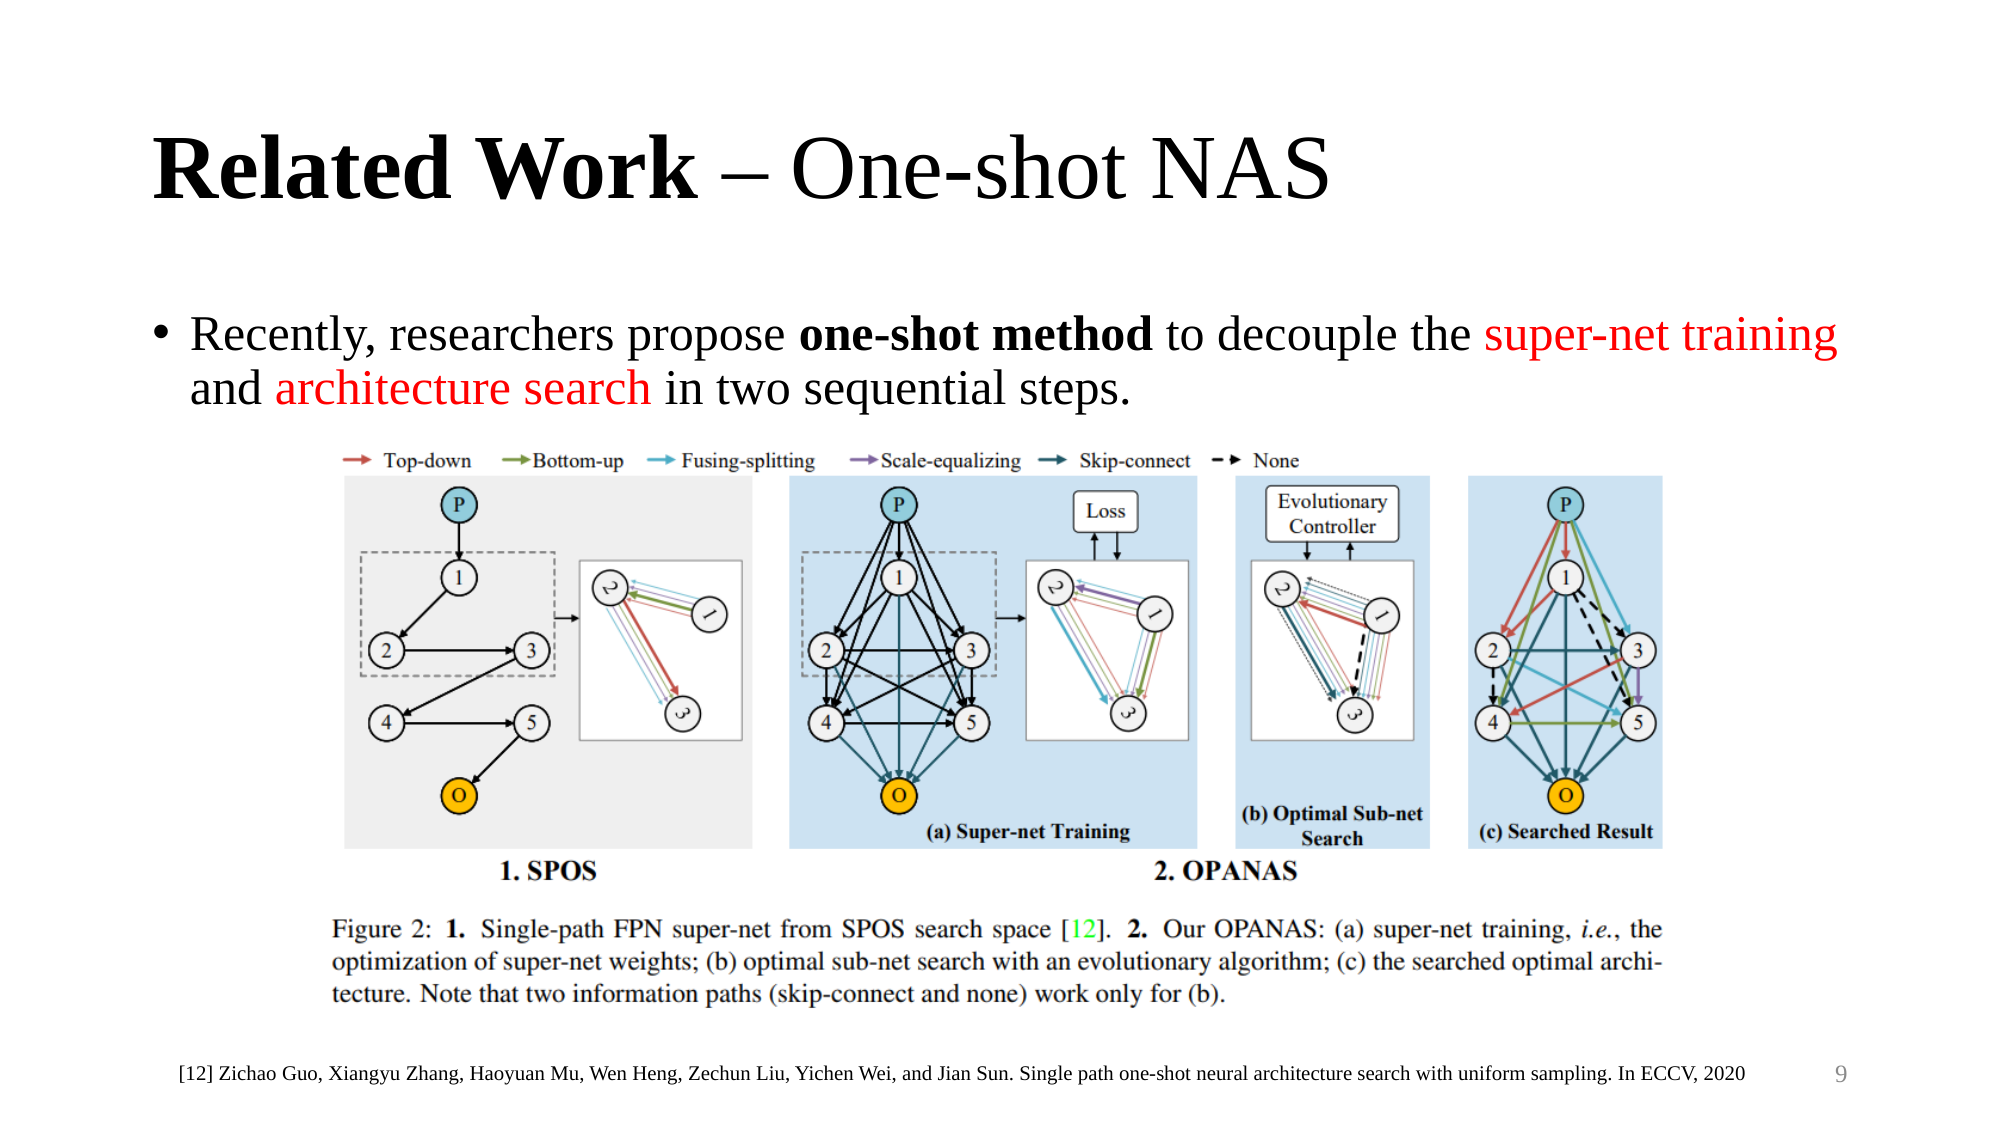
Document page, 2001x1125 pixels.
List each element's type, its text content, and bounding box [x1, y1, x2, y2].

text_box [12] Zichao Guo, Xiangyu Zhang, Haoyuan Mu, Wen Heng, Zechun Liu, Yichen Wei, and Jian Sun. Single path one-shot neural architecture search with uniform sampling. In ECCV, 2020 [137, 1052, 1788, 1093]
list Recently, researchers propose one-shot method to decouple the super-net training and architecture search in two sequential steps. [137, 299, 1863, 1014]
title Related Work – One-shot NAS [137, 59, 1863, 278]
picture [323, 434, 1677, 1014]
slide_number 9 [1412, 1042, 1863, 1103]
